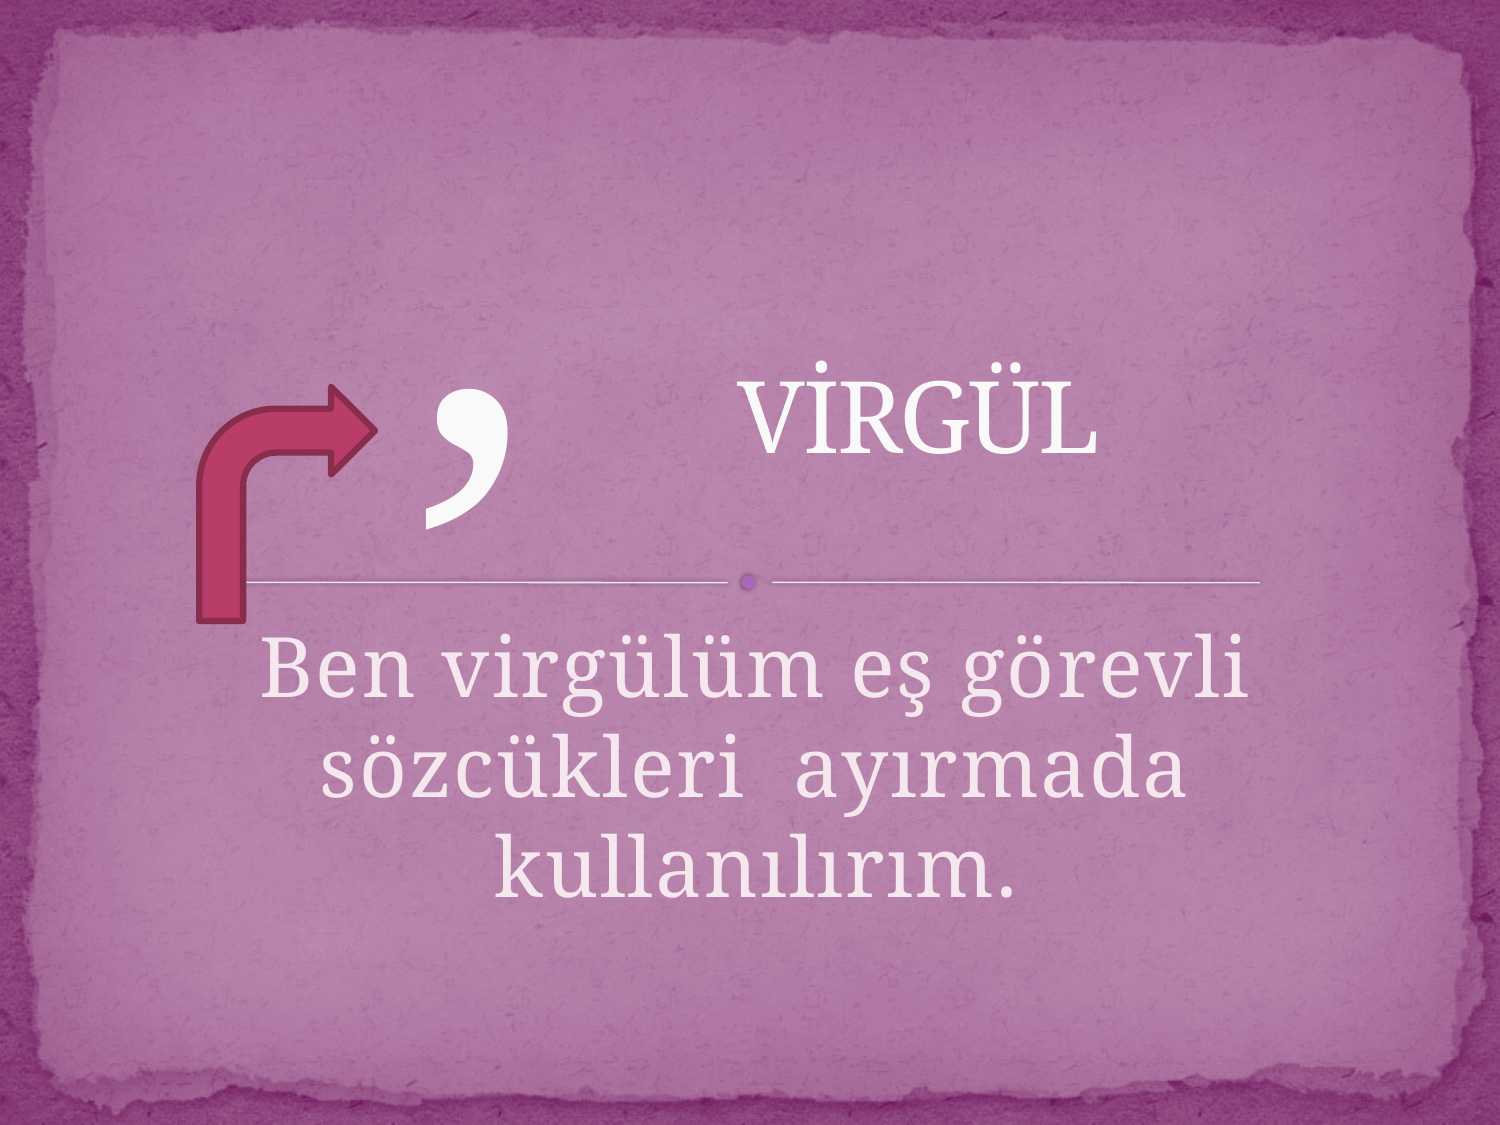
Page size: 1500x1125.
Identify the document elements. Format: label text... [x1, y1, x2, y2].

subtitle Ben virgülüm eş görevli sözcükleri ayırmada kullanılırım. [75, 606, 1438, 926]
text_box [196, 383, 379, 625]
title , VİRGÜL [74, 235, 1438, 561]
